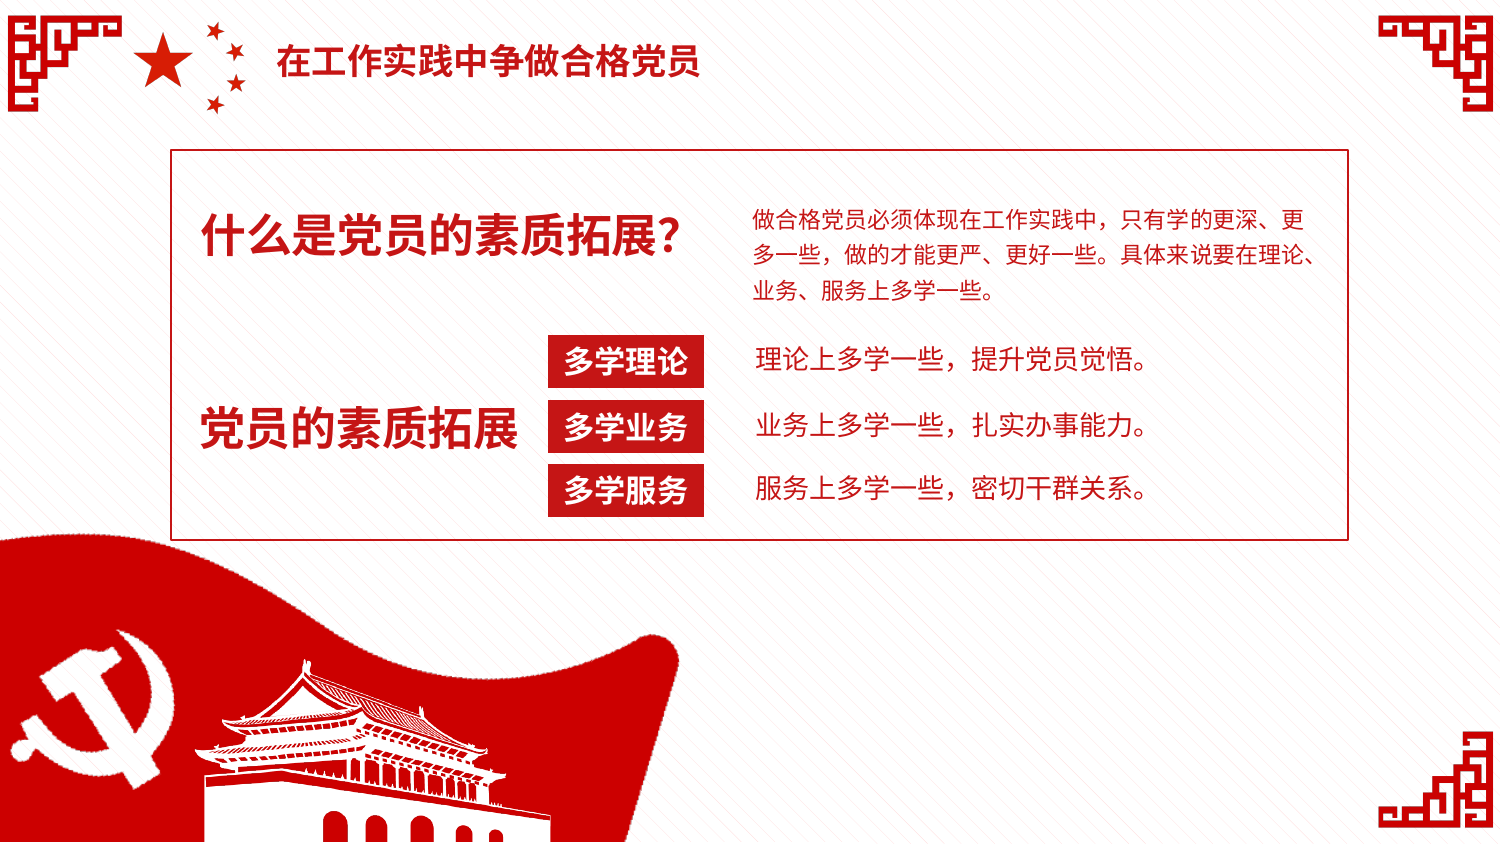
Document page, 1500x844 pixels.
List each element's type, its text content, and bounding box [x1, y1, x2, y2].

text_box 多学理论 [548, 335, 704, 388]
text_box 多学业务 [548, 400, 704, 453]
text_box 党员的素质拓展 [184, 392, 535, 462]
picture [0, 482, 737, 842]
picture [1370, 0, 1500, 130]
text_box 在工作实践中争做合格党员 [261, 31, 959, 89]
text_box 做合格党员必须体现在工作实践中，只有学的更深、更多一些，做的才能更严、更好一些。具体来说要在理论、业务、服务上多学一些。 [738, 190, 1337, 311]
text_box [169, 148, 1350, 542]
picture [1370, 713, 1500, 844]
text_box 业务上多学一些，扎实办事能力。 [740, 400, 1176, 448]
text_box 多学服务 [548, 464, 704, 517]
text_box 服务上多学一些，密切干群关系。 [740, 464, 1176, 512]
picture [0, 0, 254, 132]
text_box 什么是党员的素质拓展？ [185, 199, 719, 270]
text_box 理论上多学一些，提升党员觉悟。 [740, 335, 1176, 383]
